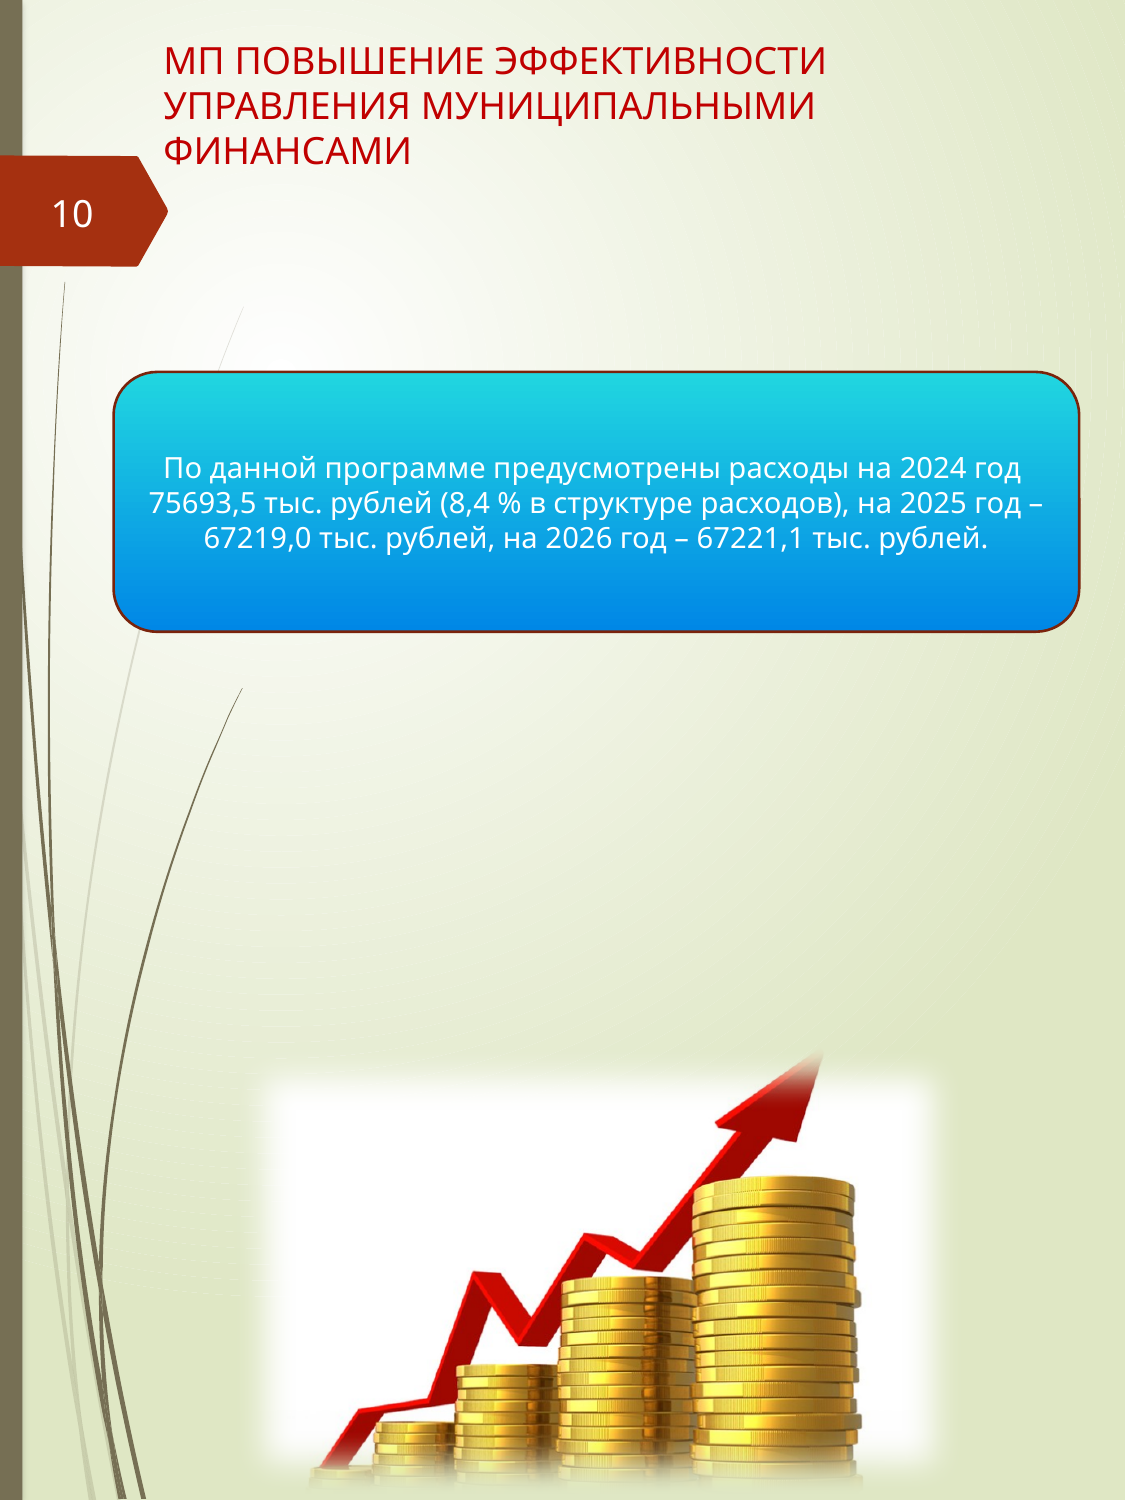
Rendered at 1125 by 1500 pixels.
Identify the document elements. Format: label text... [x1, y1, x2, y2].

text_box 10 [30, 182, 115, 243]
text_box МП ПОВЫШЕНИЕ ЭФФЕКТИВНОСТИ УПРАВЛЕНИЯ МУНИЦИПАЛЬНЫМИ ФИНАНСАМИ [148, 29, 1035, 225]
text_box По данной программе предусмотрены расходы на 2024 год 75693,5 тыс. рублей (8,4 % в структуре расходов), на 2025 год – 67219,0 тыс. рублей, на 2026 год – 67221,1 тыс. рублей. [112, 370, 1081, 634]
picture [231, 1045, 967, 1495]
